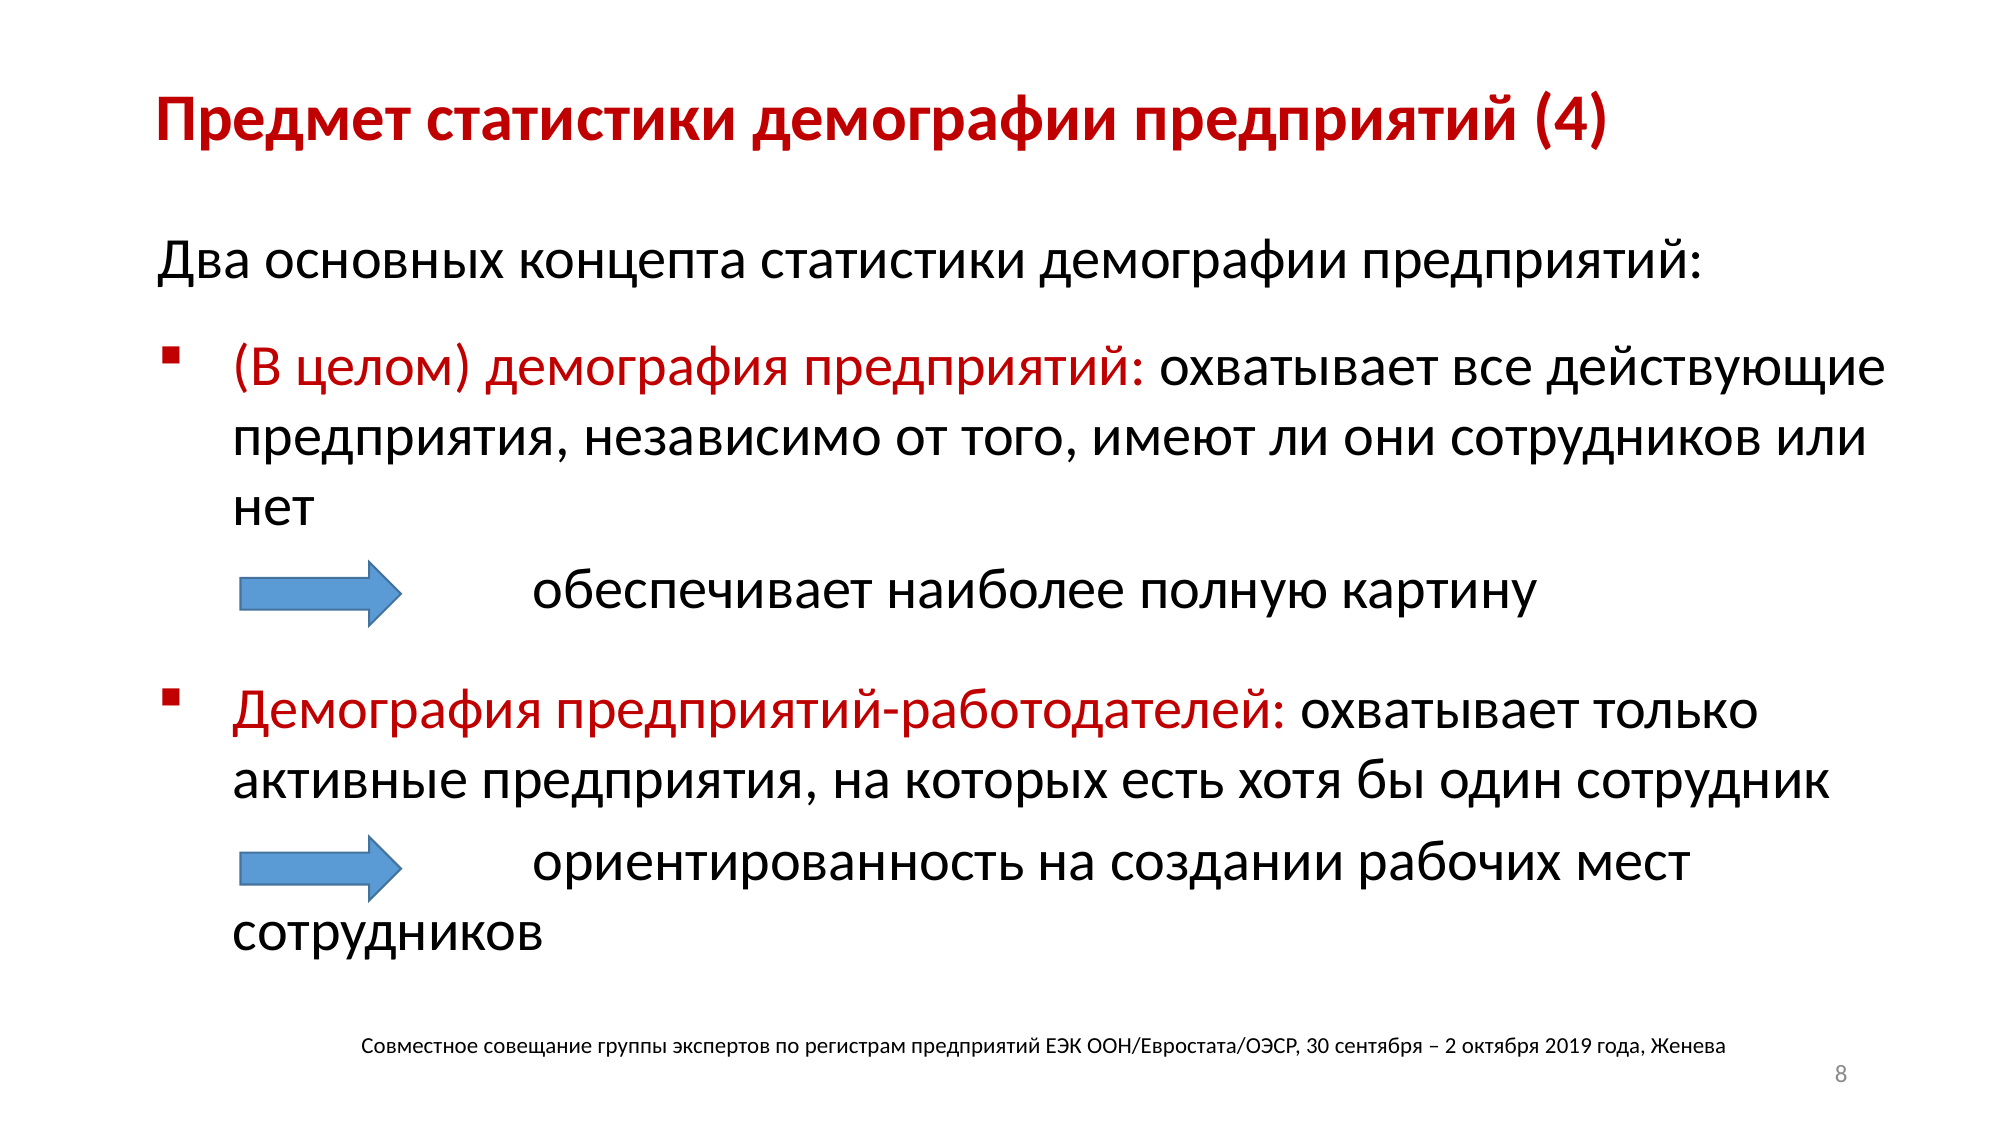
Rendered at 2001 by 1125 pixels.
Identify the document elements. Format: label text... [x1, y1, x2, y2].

footer Совместное совещание группы экспертов по регистрам предприятий ЕЭК ООН/Евростата/ОЭСР, 30 сентября – 2 октября 2019 года, Женева [137, 1014, 1953, 1075]
text_box [239, 834, 403, 903]
text_box Два основных концепта статистики демографии предприятий: (В целом) демография предприятий: охватывает все действующие предприятия, независимо от того, имеют ли они сотрудников или нет обеспечивает наиболее полную картину Демография предприятий-работодателей: охватывает только активные предприятия, на которых есть хотя бы один сотрудник ориентированность на создании рабочих мест сотрудников [142, 212, 1906, 970]
text_box [239, 559, 403, 629]
slide_number 8 [1412, 1075, 1863, 1103]
title Предмет статистики демографии предприятий (4) [140, 71, 1646, 167]
